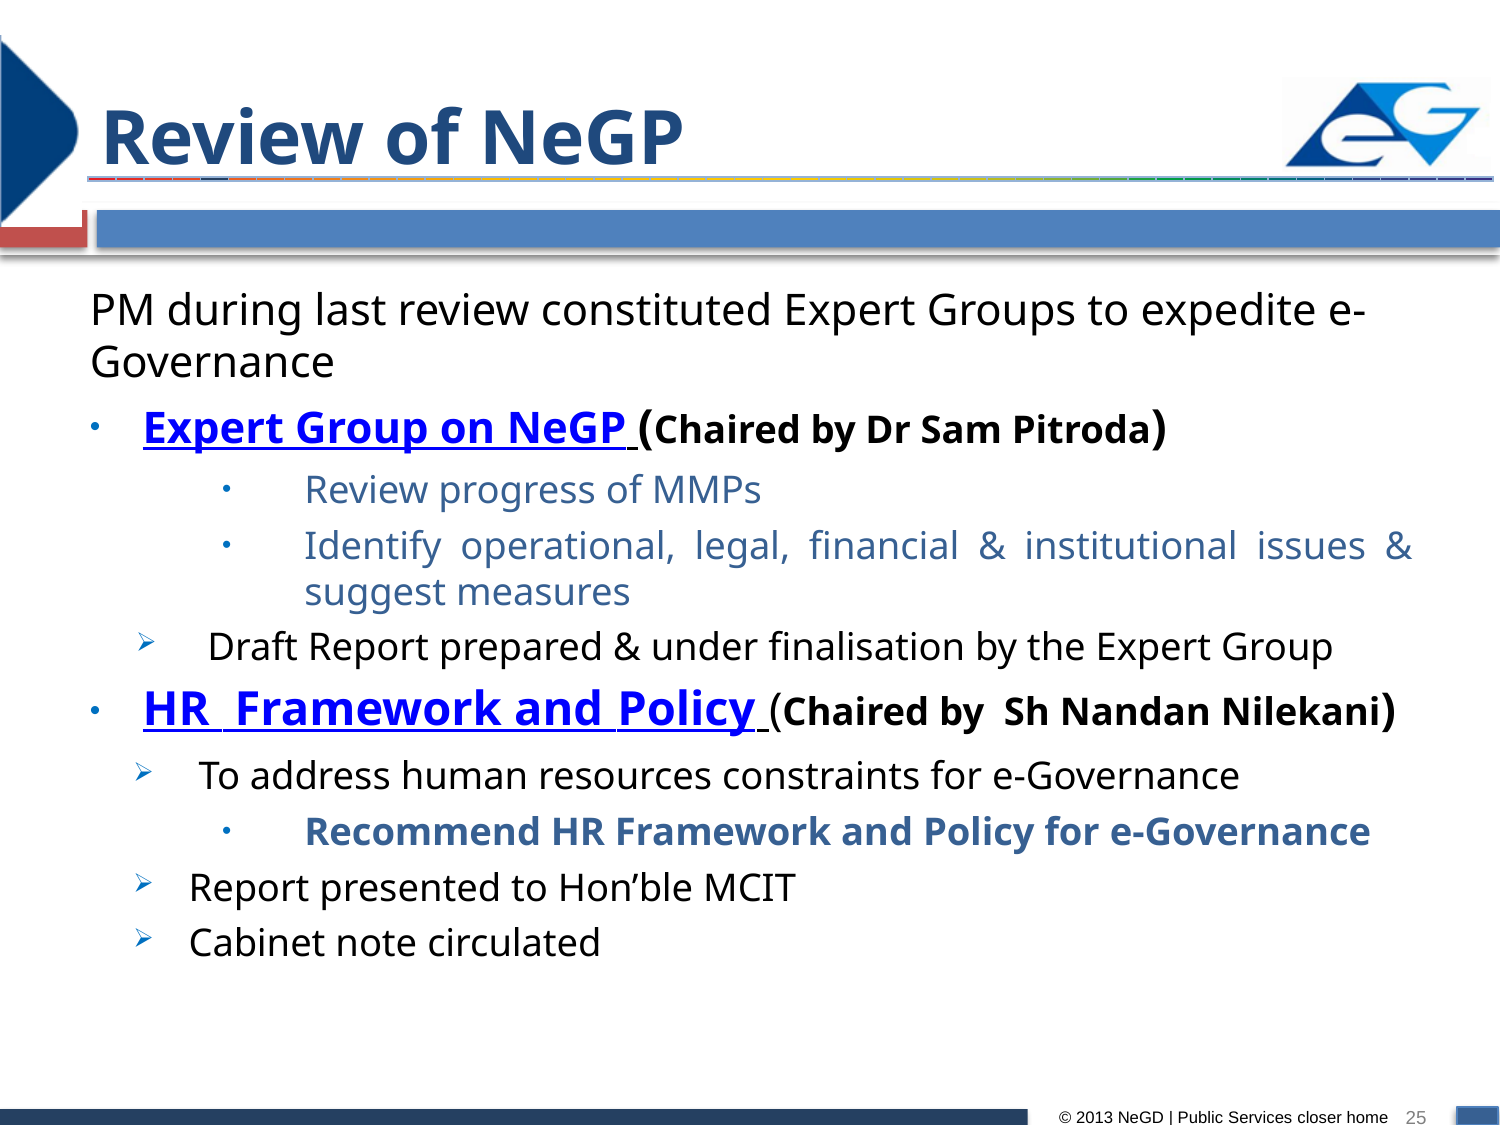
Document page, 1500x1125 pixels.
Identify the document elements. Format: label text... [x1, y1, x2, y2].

list Review of NeGP [85, 81, 1273, 189]
picture [0, 35, 82, 227]
picture [1282, 77, 1491, 172]
list PM during last review constituted Expert Groups to expedite e-Governance Expert Group on NeGP (Chaired by Dr Sam Pitroda) Review progress of MMPs Identify operational, legal, financial & institutional issues & suggest measures Draft Report prepared & under finalisation by the Expert Group HR Framework and Policy (Chaired by Sh Nandan Nilekani) To address human resources constraints for e-Governance Recommend HR Framework and Policy for e-Governance Report presented to Hon’ble MCIT Cabinet note circulated [75, 275, 1427, 1047]
